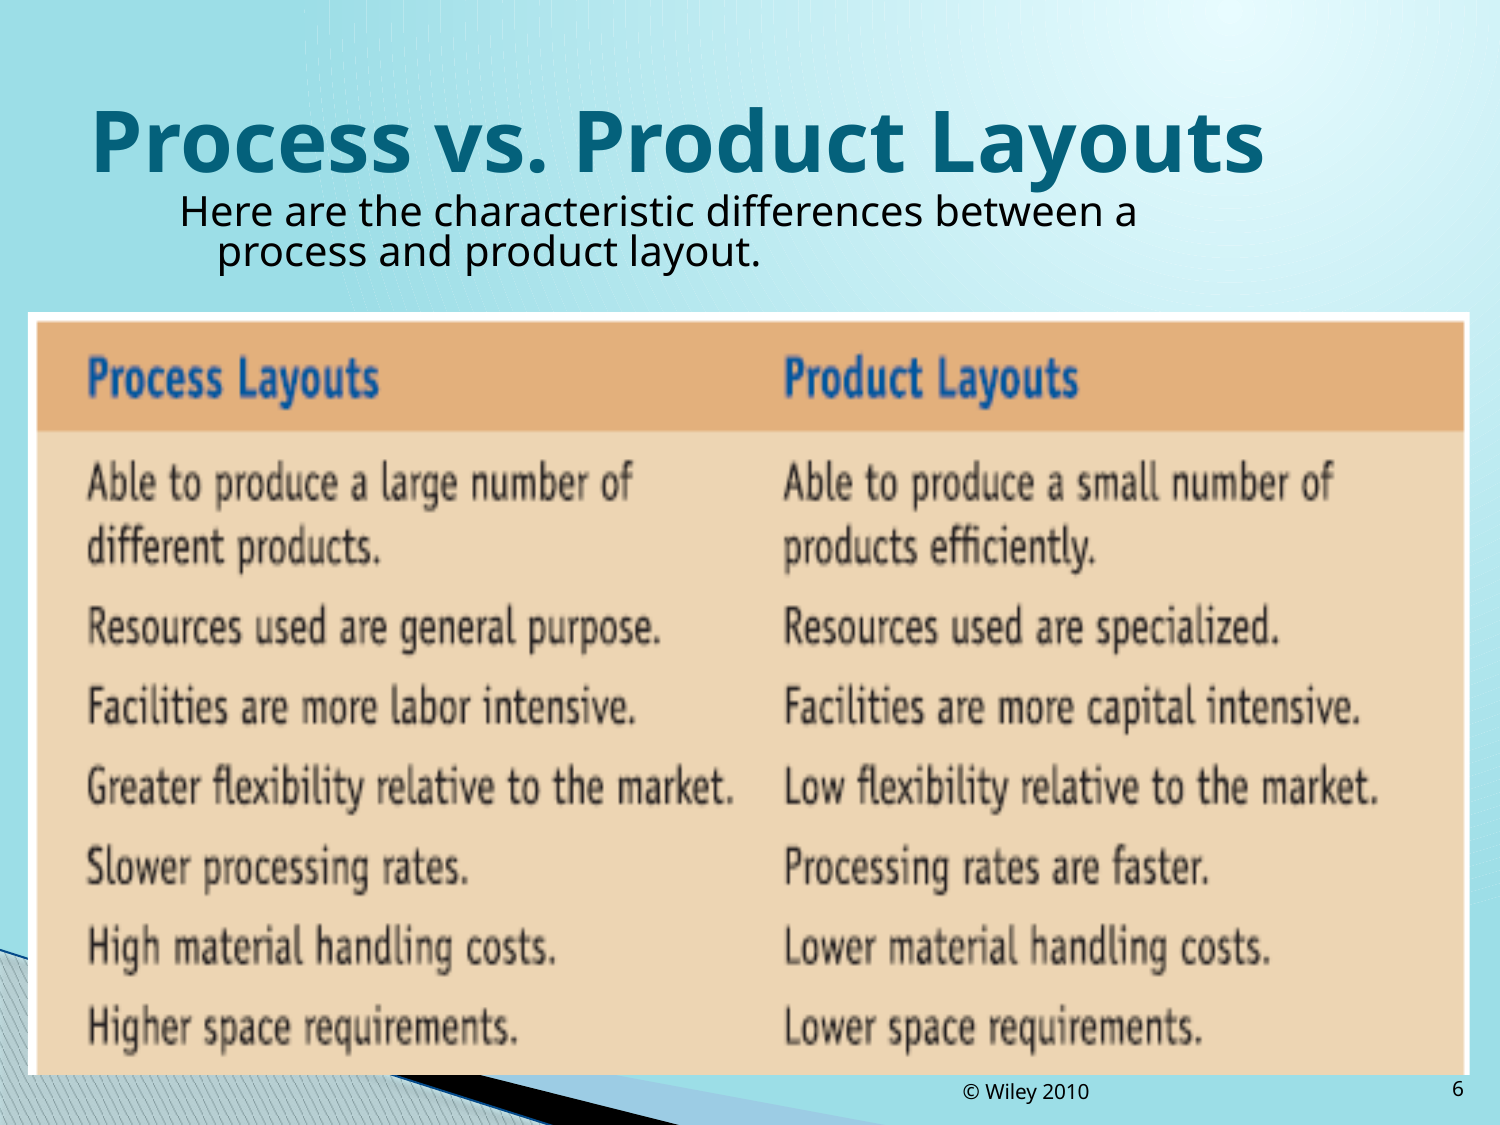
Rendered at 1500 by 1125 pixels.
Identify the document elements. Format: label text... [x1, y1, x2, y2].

list Here are the characteristic differences between a process and product layout. [99, 233, 1294, 294]
footer © Wiley 2010 [718, 1087, 1105, 1112]
slide_number 6 [1418, 1051, 1479, 1112]
title Process vs. Product Layouts [75, 45, 1425, 233]
picture [27, 312, 1470, 1076]
